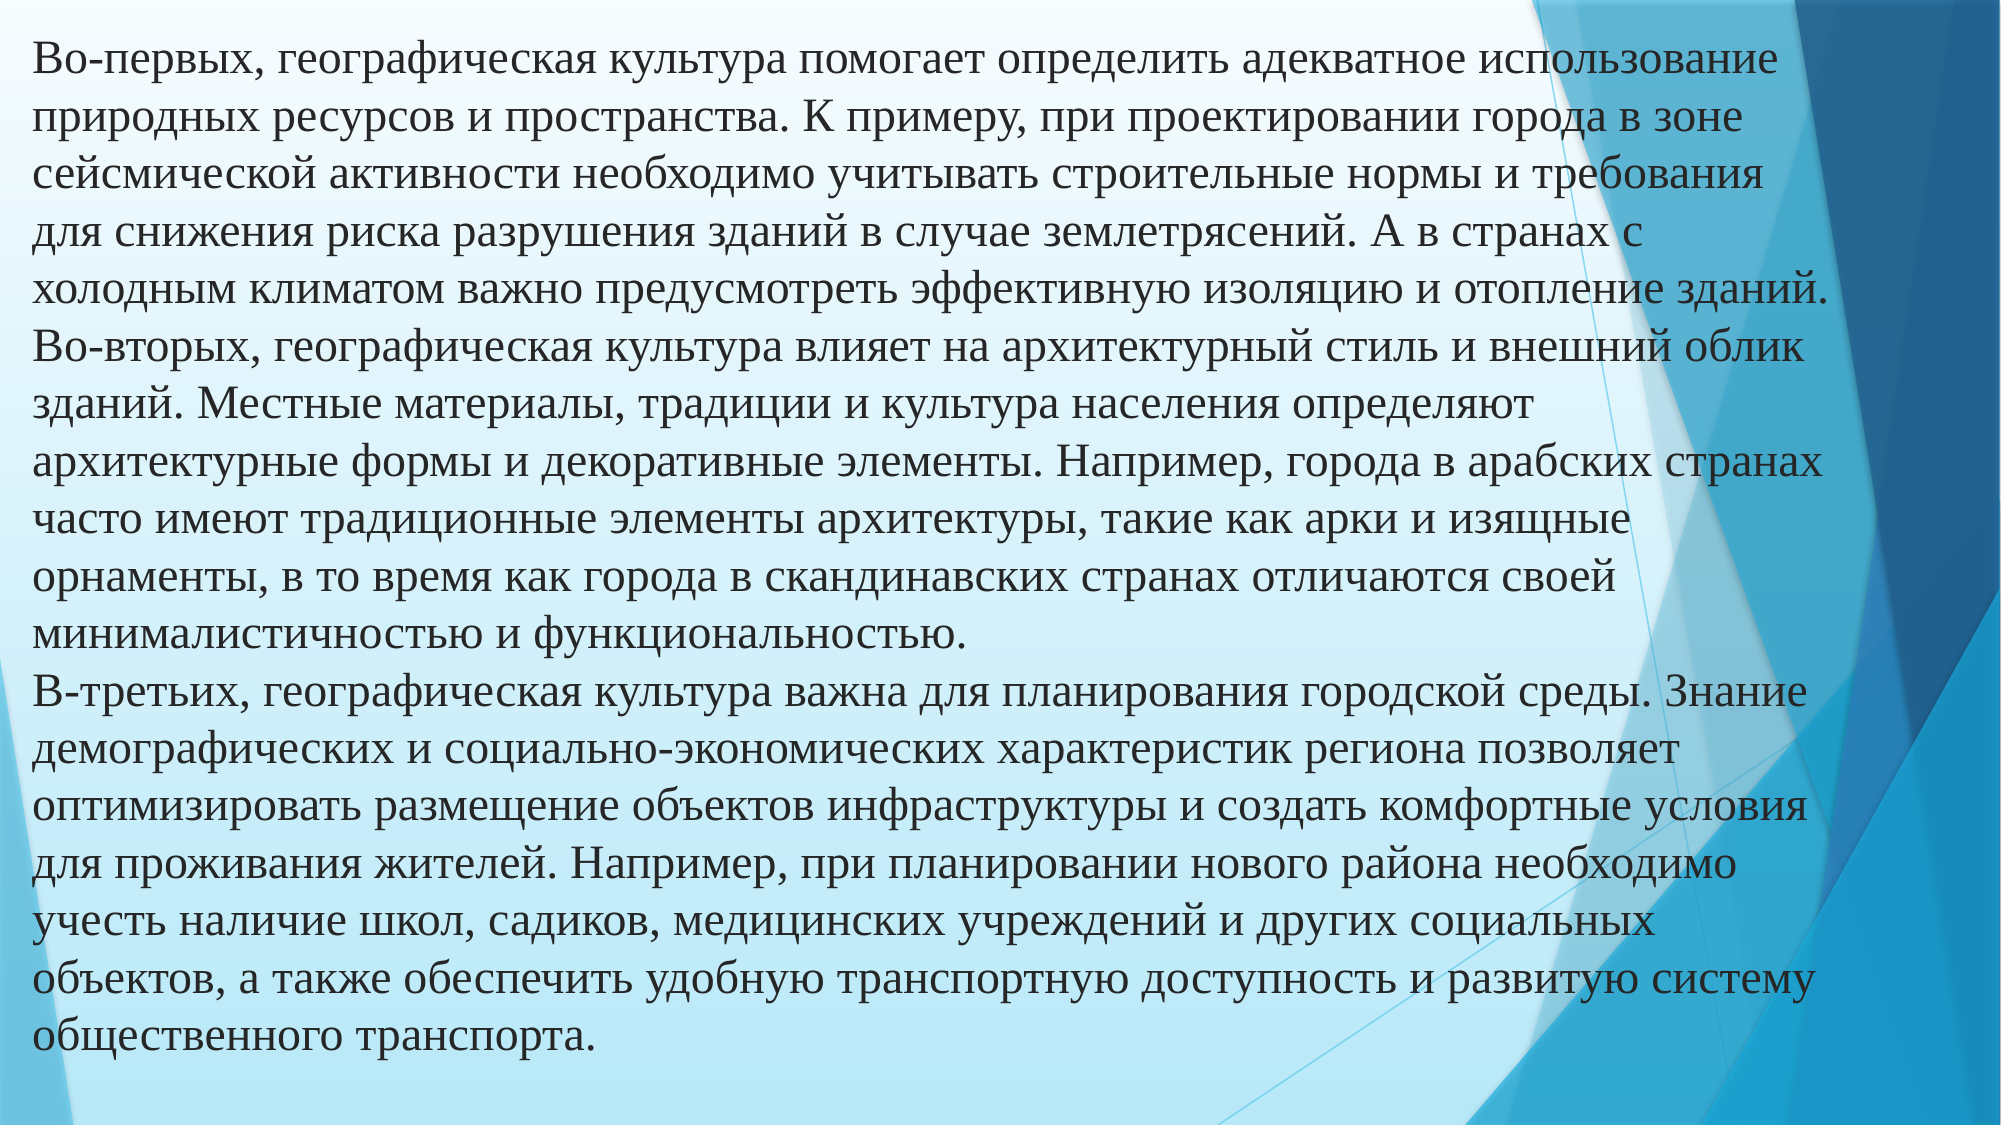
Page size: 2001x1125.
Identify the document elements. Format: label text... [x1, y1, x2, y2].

title Во-первых, географическая культура помогает определить адекватное использование природных ресурсов и пространства. К примеру, при проектировании города в зоне сейсмической активности необходимо учитывать строительные нормы и требования для снижения риска разрушения зданий в случае землетрясений. А в странах с холодным климатом важно предусмотреть эффективную изоляцию и отопление зданий. Во-вторых, географическая культура влияет на архитектурный стиль и внешний облик зданий. Местные материалы, традиции и культура населения определяют архитектурные формы и декоративные элементы. Например, города в арабских странах часто имеют традиционные элементы архитектуры, такие как арки и изящные орнаменты, в то время как города в скандинавских странах отличаются своей минималистичностью и функциональностью. В-третьих, географическая культура важна для планирования городской среды. Знание демографических и социально-экономических характеристик региона позволяет оптимизировать размещение объектов инфраструктуры и создать комфортные условия для проживания жителей. Например, при планировании нового района необходимо учесть наличие школ, садиков, медицинских учреждений и других социальных объектов, а также обеспечить удобную транспортную доступность и развитую систему общественного транспорта. [17, 18, 1855, 1125]
